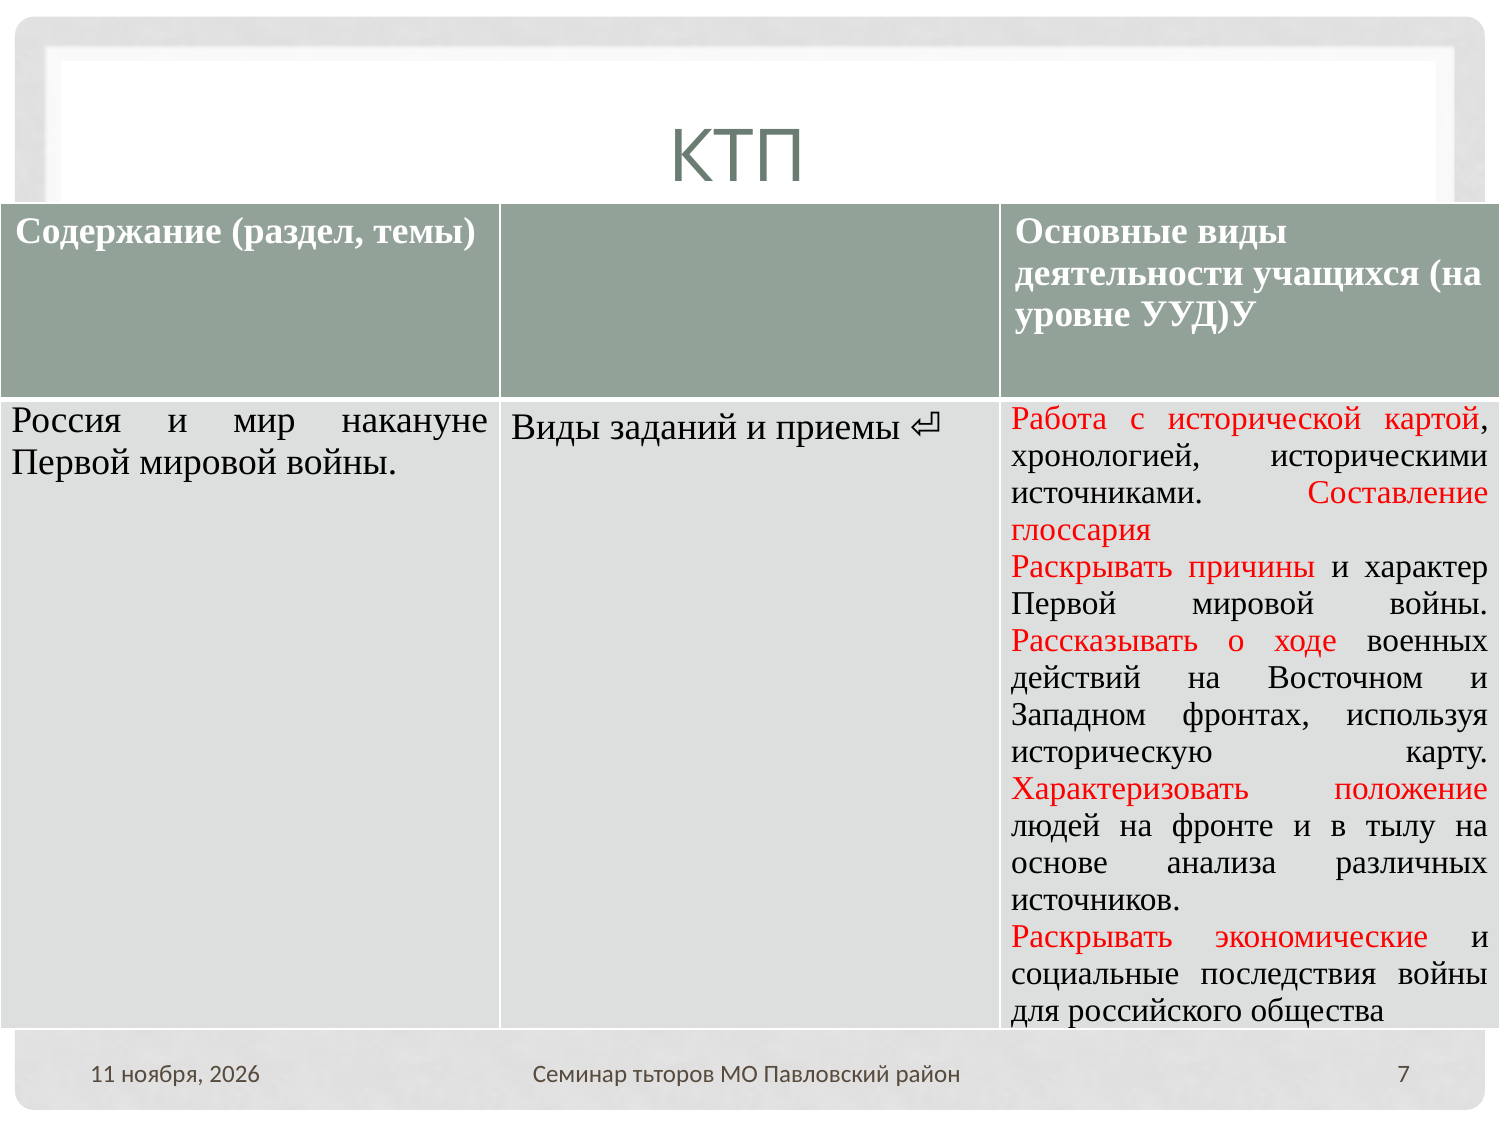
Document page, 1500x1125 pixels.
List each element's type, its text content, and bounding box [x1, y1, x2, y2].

table_header Основные виды деятельности учащихся (на уровне УУД)У [1001, 204, 1499, 397]
table_cell Россия и мир накануне Первой мировой войны. [1, 402, 499, 1028]
table_cell Виды заданий и приемы ⏎ [501, 402, 999, 1028]
footer Семинар тьторов МО Павловский район [512, 1042, 988, 1103]
table_cell Работа с исторической картой, хронологией, историческими источниками. Составление глоссария Раскрывать причины и характер Первой мировой войны. Рассказывать о ходе военных действий на Восточном и Западном фронтах, используя историческую карту. Характеризовать положение людей на фронте и в тылу на основе анализа различных источников. Раскрывать экономические и социальные последствия войны для российского общества [1001, 402, 1499, 1028]
slide_number 7 [1074, 1042, 1425, 1103]
title КТП [69, 66, 1425, 202]
slide_number Август 19 [75, 1042, 425, 1103]
table_header Содержание (раздел, темы) [1, 204, 499, 397]
table_header [501, 204, 999, 397]
